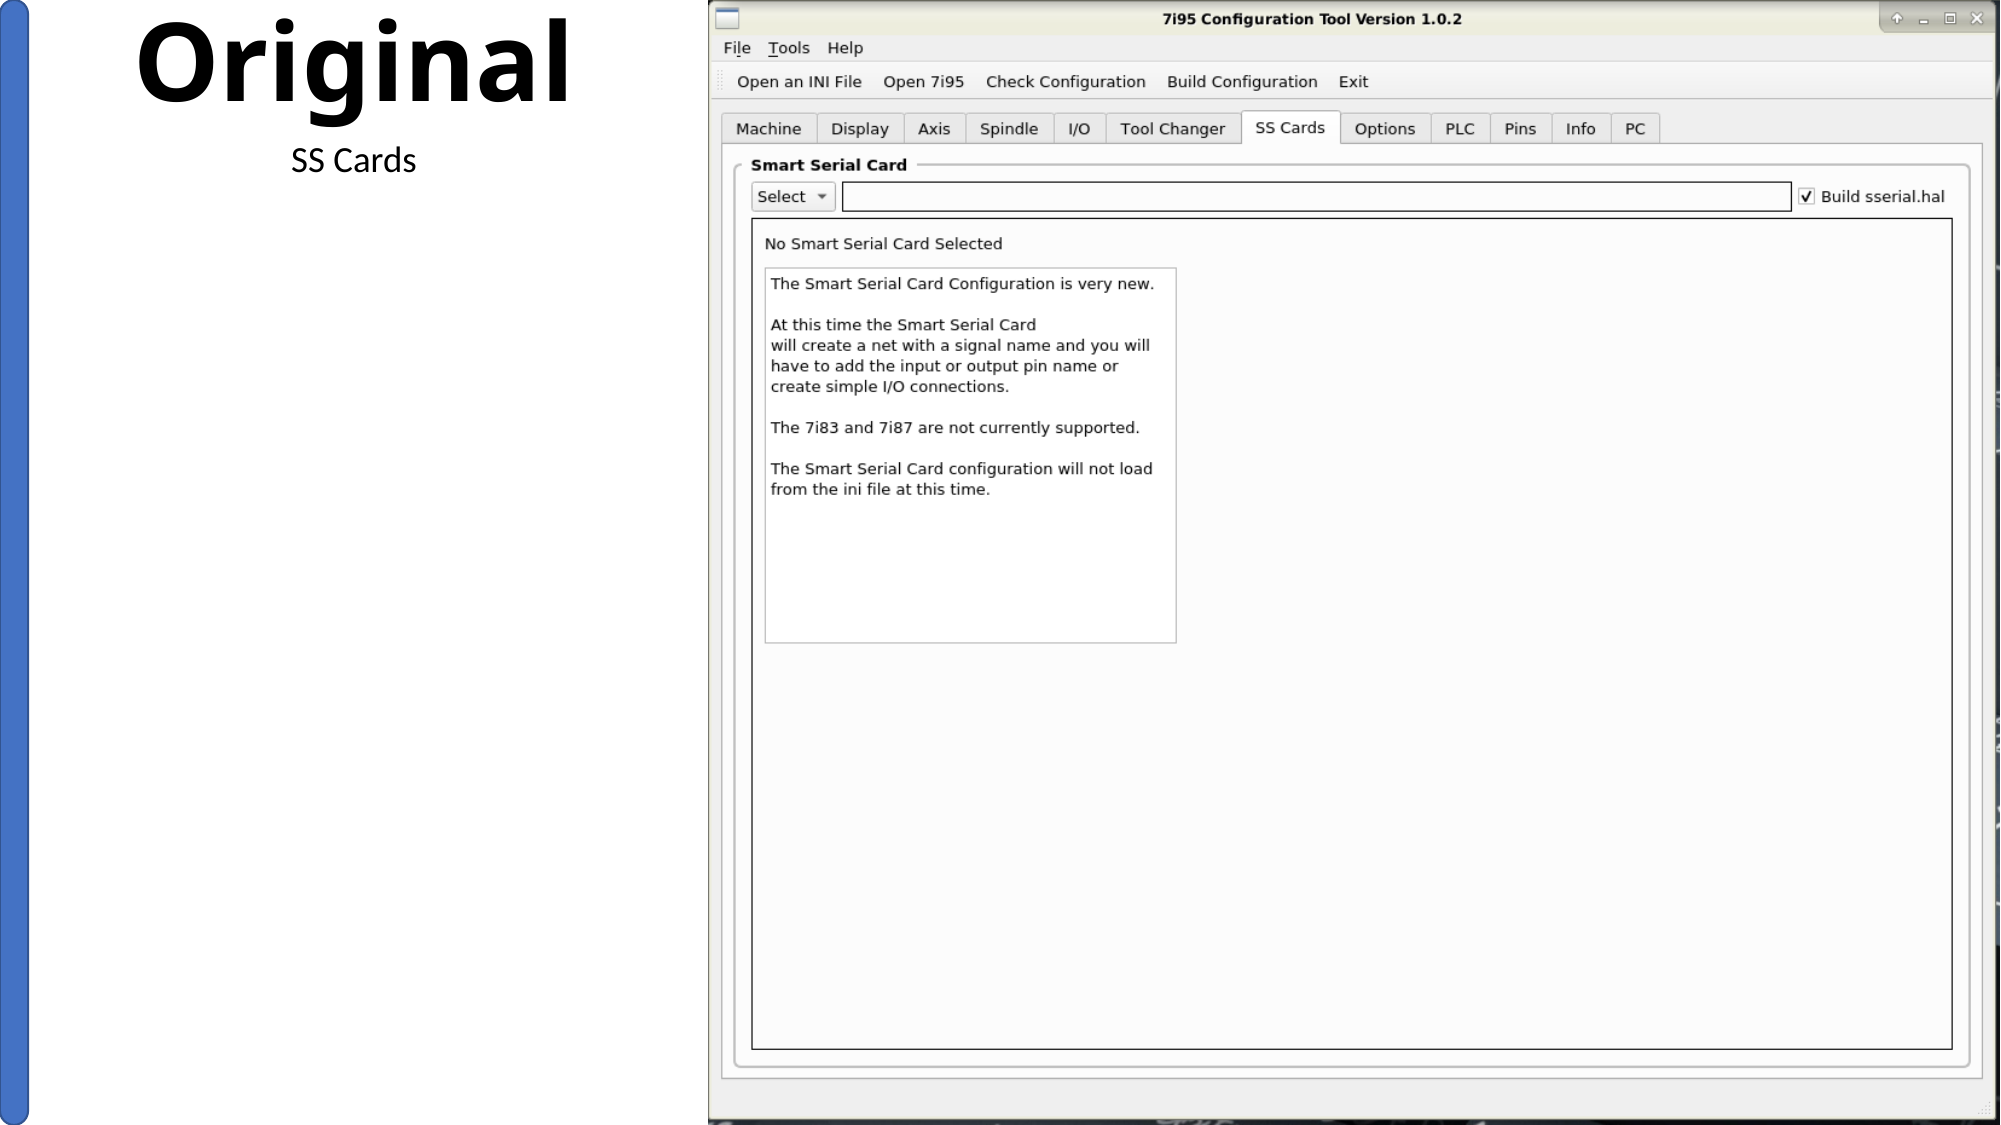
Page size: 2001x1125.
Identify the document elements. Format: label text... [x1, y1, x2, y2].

title Original [22, 0, 708, 132]
picture [708, 0, 2000, 1125]
text_box [0, 0, 30, 1125]
subtitle SS Cards [30, 132, 708, 189]
